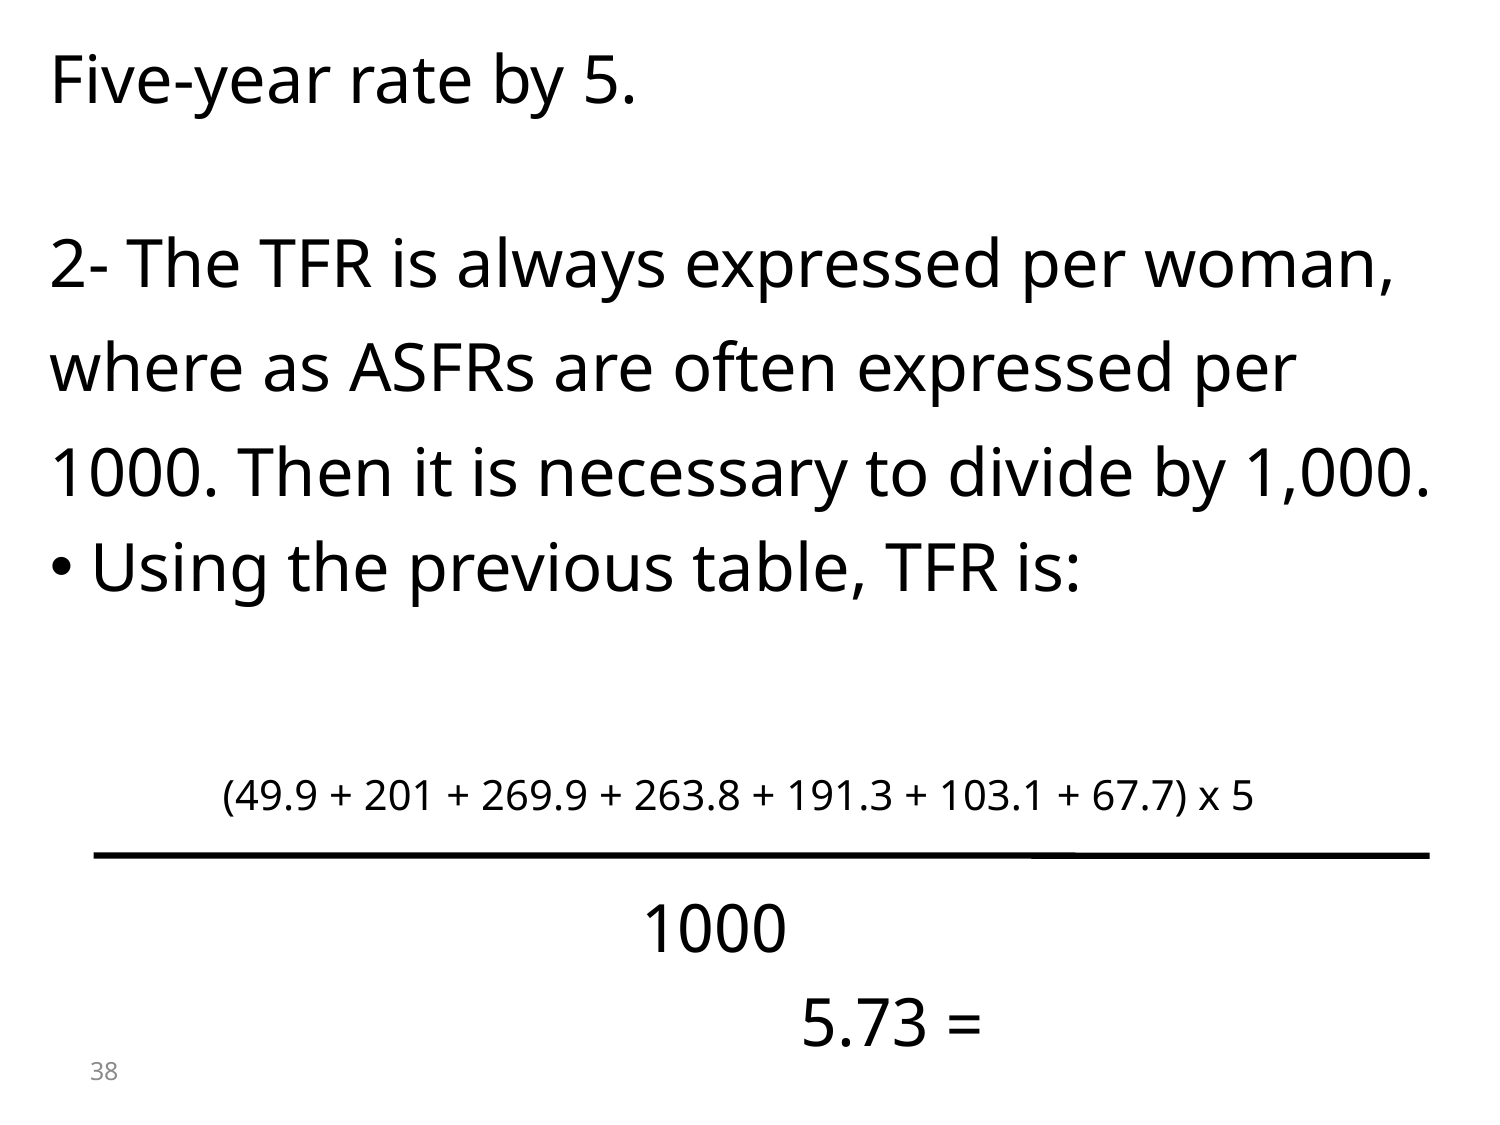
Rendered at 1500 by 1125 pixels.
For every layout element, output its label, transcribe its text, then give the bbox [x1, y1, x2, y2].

text_box = 5.73 [785, 972, 998, 1068]
text_box Five-year rate by 5. 2- The TFR is always expressed per woman, where as ASFRs are often expressed per 1000. Then it is necessary to divide by 1,000. Using the previous table, TFR is: [35, 29, 1465, 761]
slide_number 38 [75, 1042, 425, 1103]
text_box 1000 [626, 878, 803, 974]
text_box (49.9 + 201 + 269.9 + 263.8 + 191.3 + 103.1 + 67.7) x 5 [0, 761, 1500, 827]
